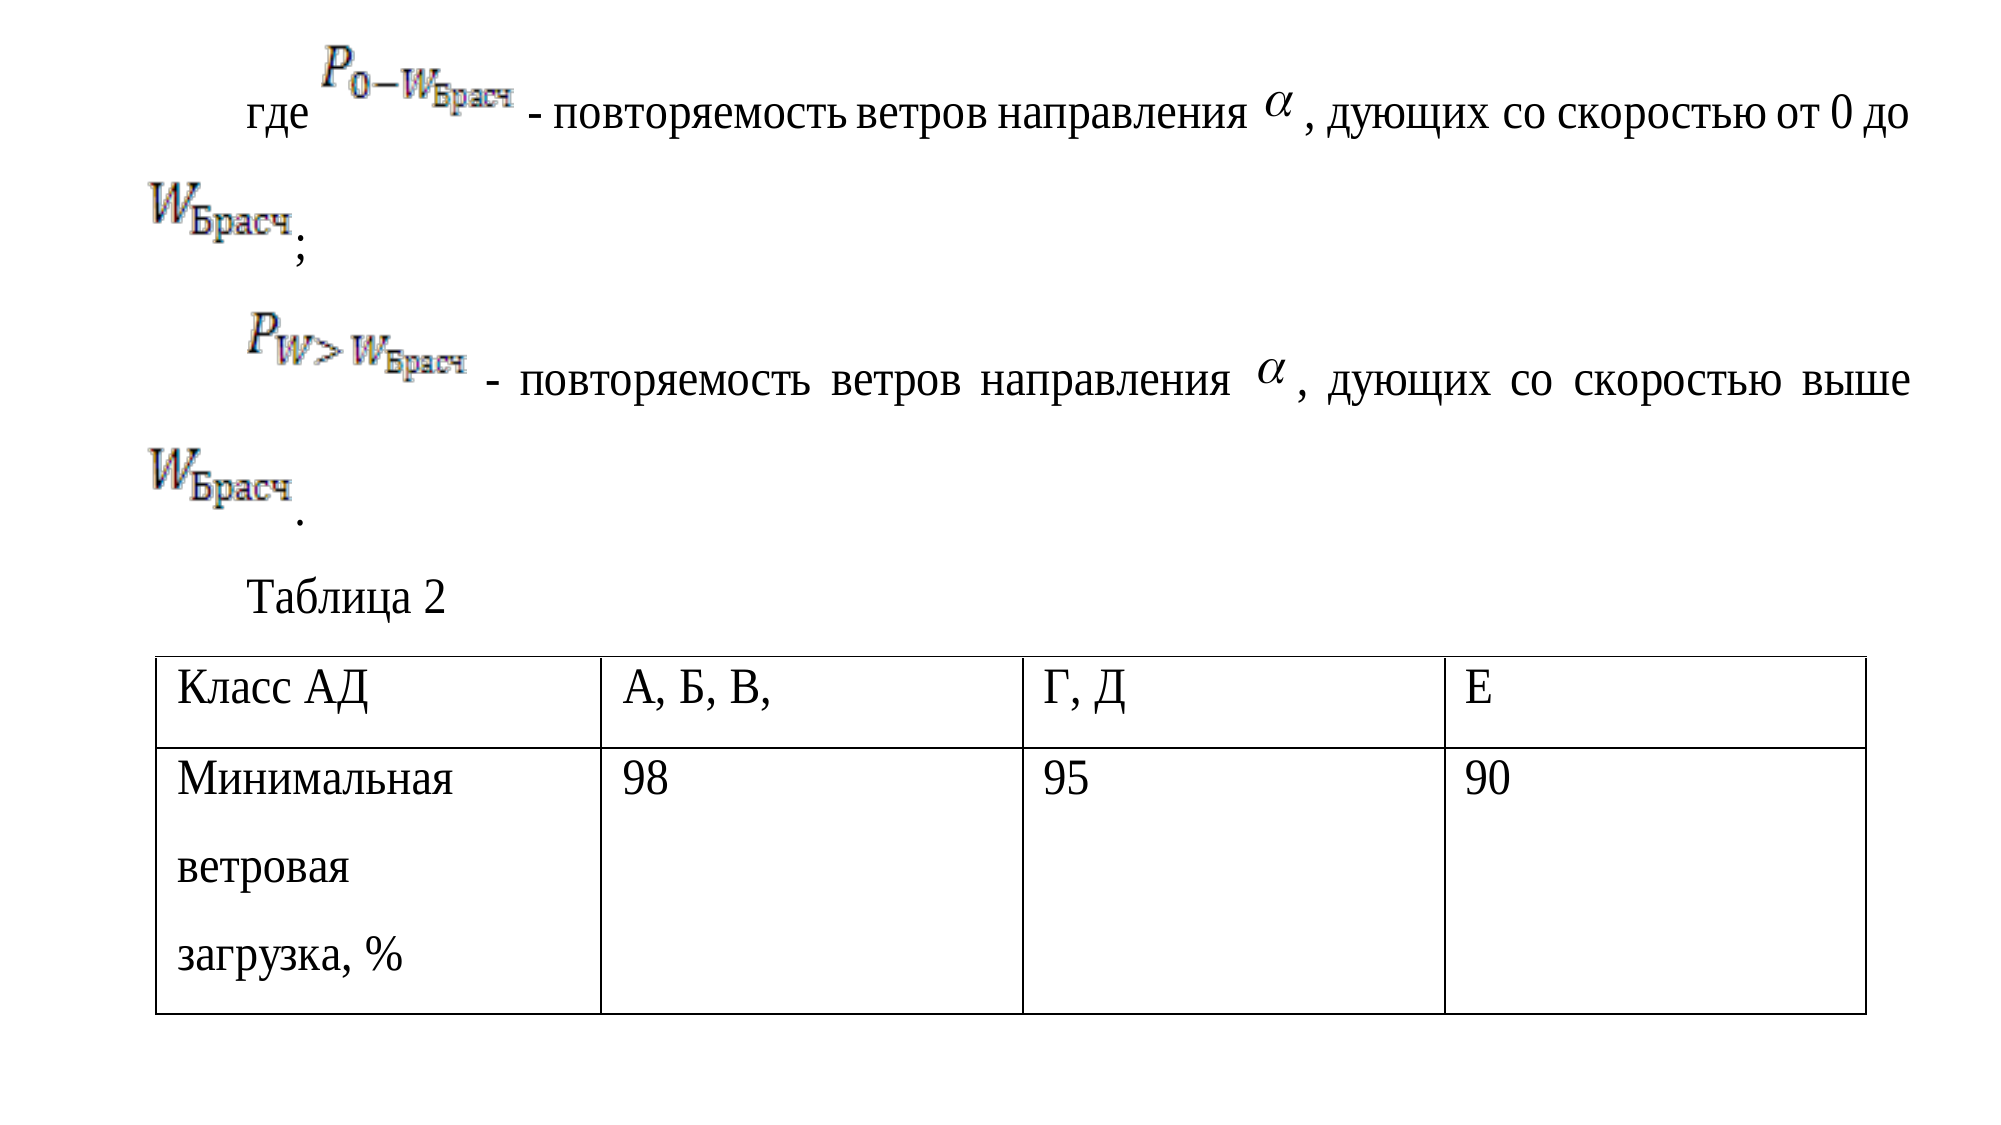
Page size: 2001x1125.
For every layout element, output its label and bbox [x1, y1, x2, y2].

picture [109, 34, 1912, 1111]
